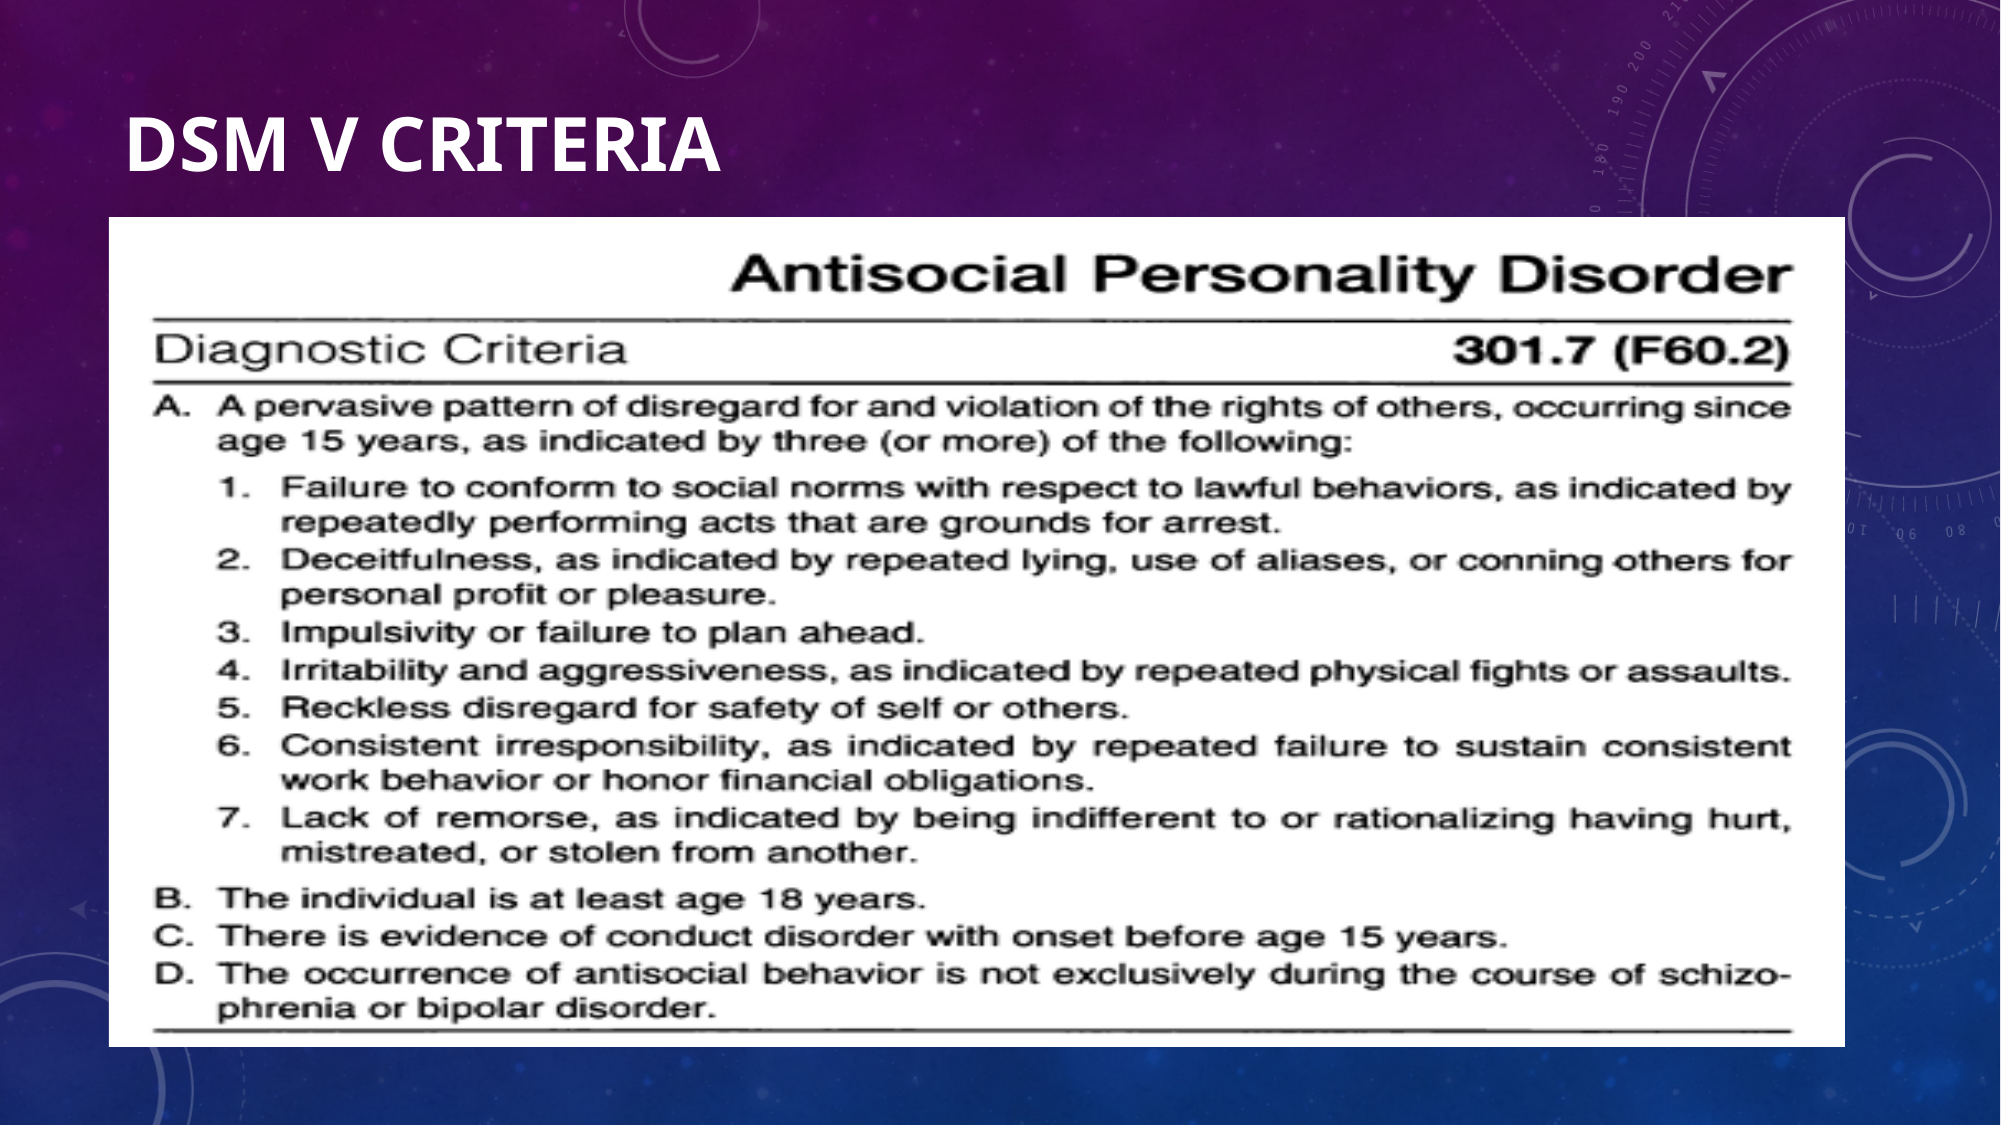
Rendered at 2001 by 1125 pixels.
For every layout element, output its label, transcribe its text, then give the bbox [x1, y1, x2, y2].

picture [0, 0, 2001, 1125]
title Dsm v criteria [108, 66, 1771, 217]
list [108, 217, 1846, 1047]
